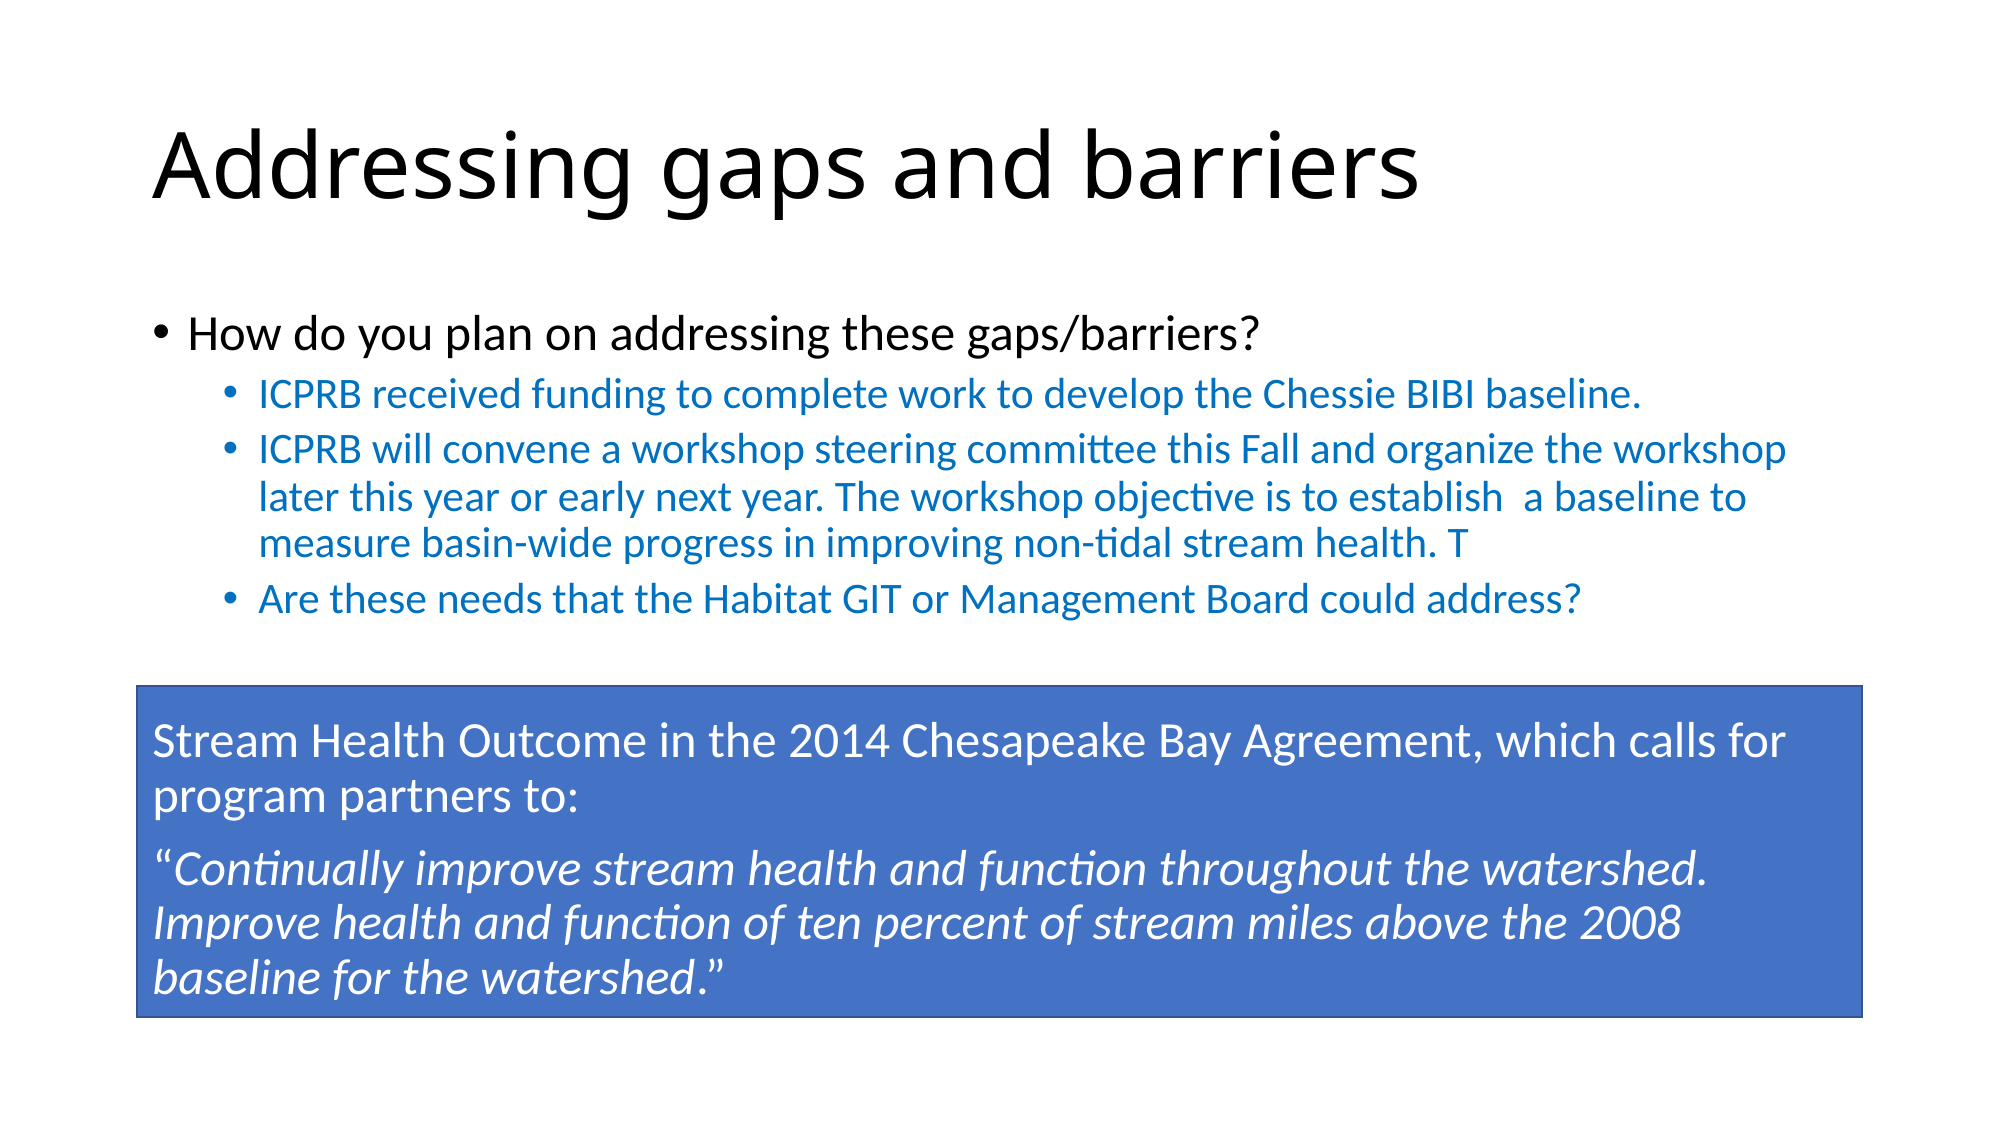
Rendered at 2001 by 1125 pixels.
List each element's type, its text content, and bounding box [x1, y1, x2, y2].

list How do you plan on addressing these gaps/barriers? ICPRB received funding to complete work to develop the Chessie BIBI baseline. ICPRB will convene a workshop steering committee this Fall and organize the workshop later this year or early next year. The workshop objective is to establish a baseline to measure basin-wide progress in improving non-tidal stream health. T Are these needs that the Habitat GIT or Management Board could address? Stream Health Outcome in the 2014 Chesapeake Bay Agreement, which calls for program partners to: “Continually improve stream health and function throughout the watershed. Improve health and function of ten percent of stream miles above the 2008 baseline for the watershed.” [137, 299, 1863, 1014]
text_box [136, 685, 1863, 1018]
title Addressing gaps and barriers [137, 59, 1863, 278]
